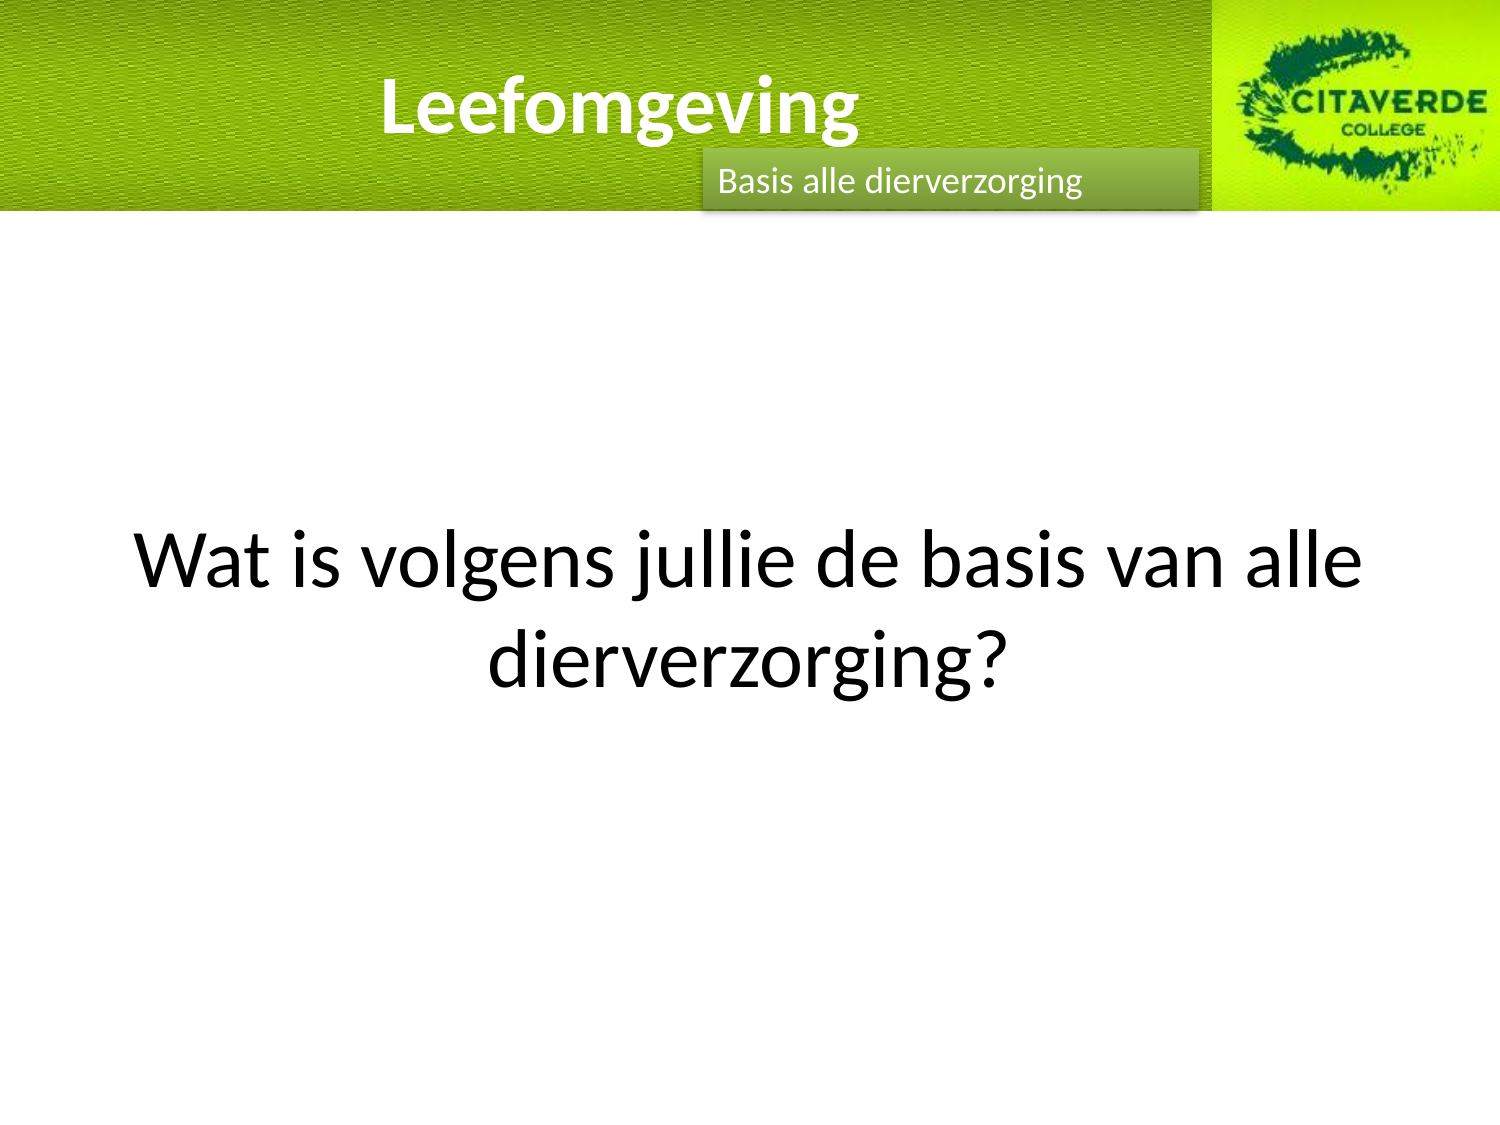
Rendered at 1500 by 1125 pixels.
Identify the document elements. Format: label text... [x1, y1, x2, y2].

title Wat is volgens jullie de basis van alle dierverzorging? [112, 255, 1388, 953]
picture [0, 0, 1500, 212]
